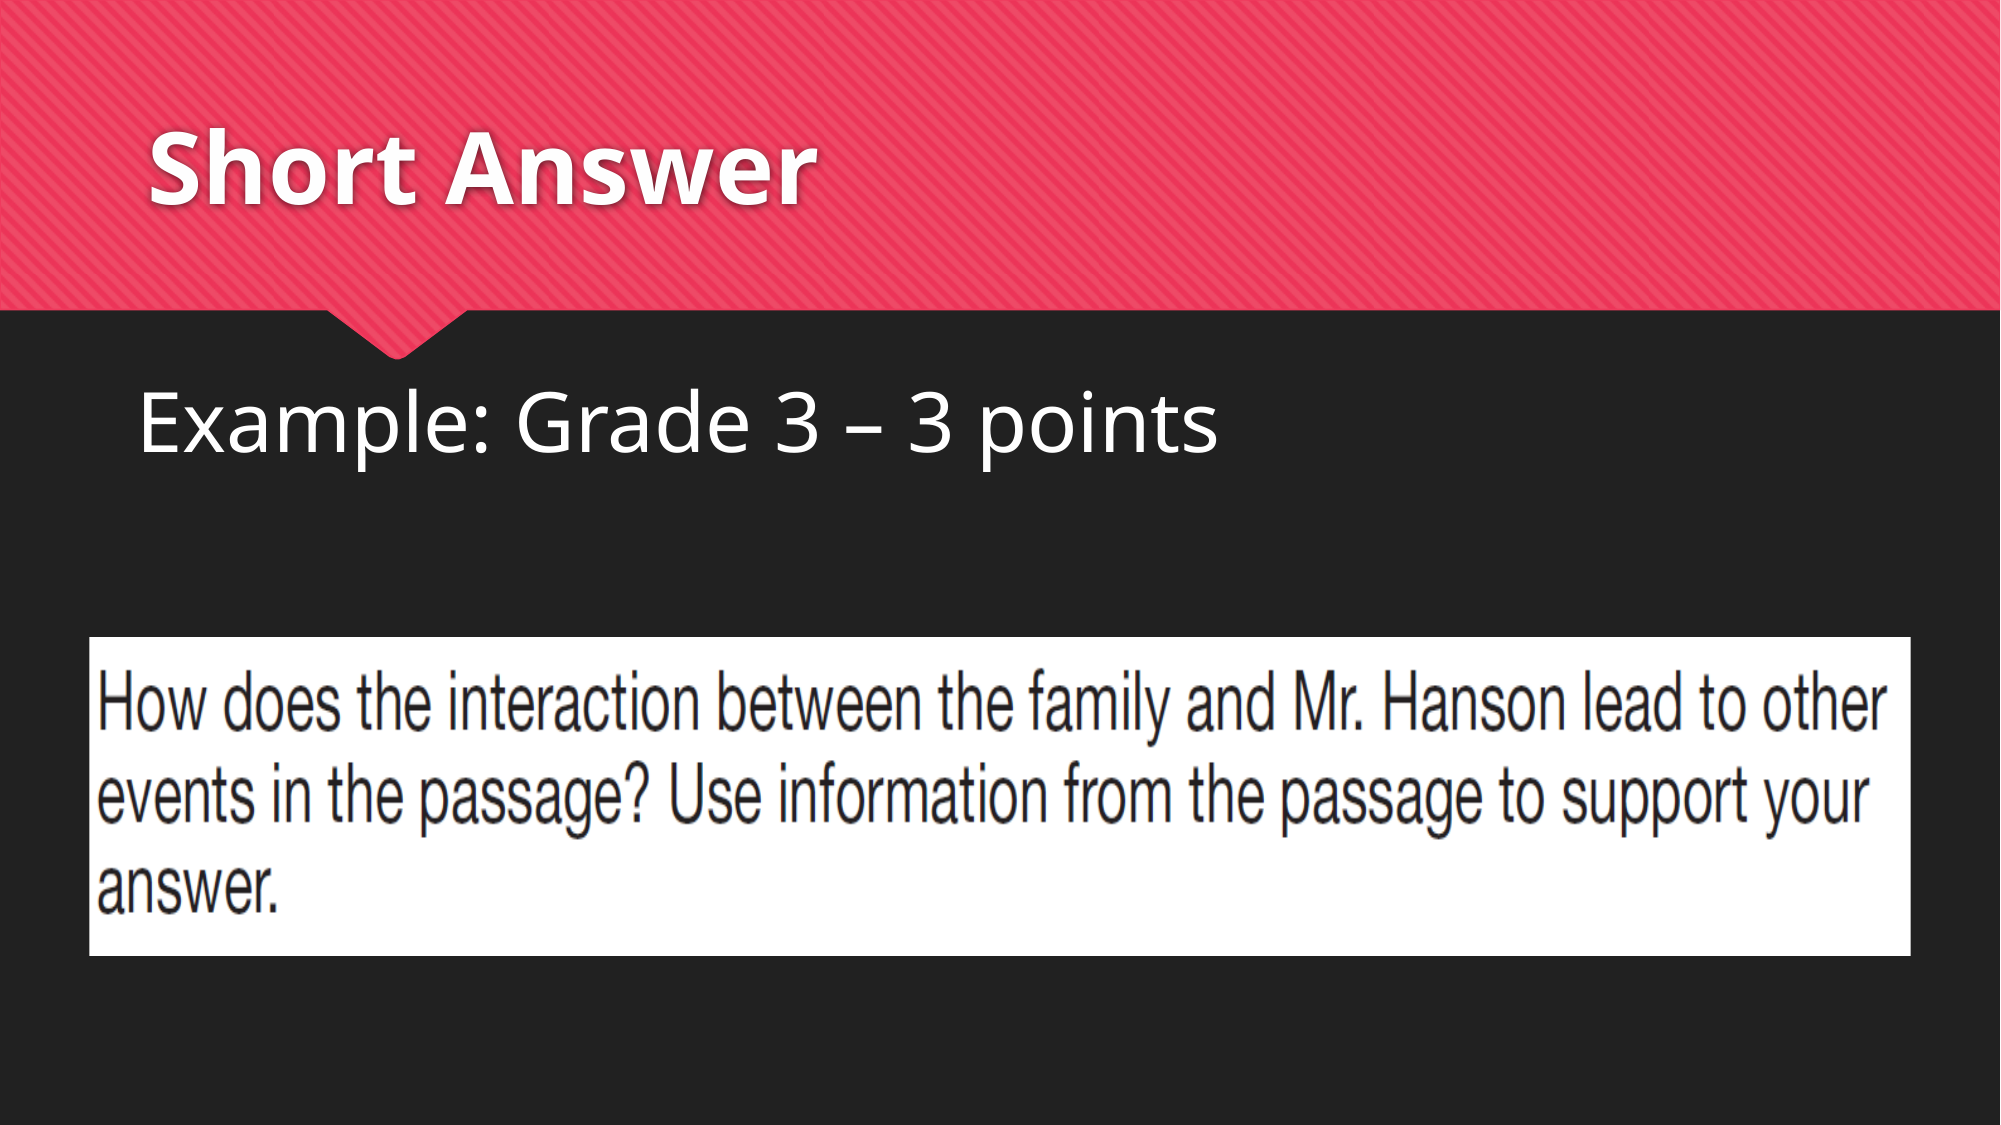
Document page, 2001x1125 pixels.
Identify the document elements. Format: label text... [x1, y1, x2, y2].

text_box Example: Grade 3 – 3 points [121, 362, 1800, 477]
picture [89, 636, 1911, 956]
title Short Answer [132, 73, 1868, 233]
